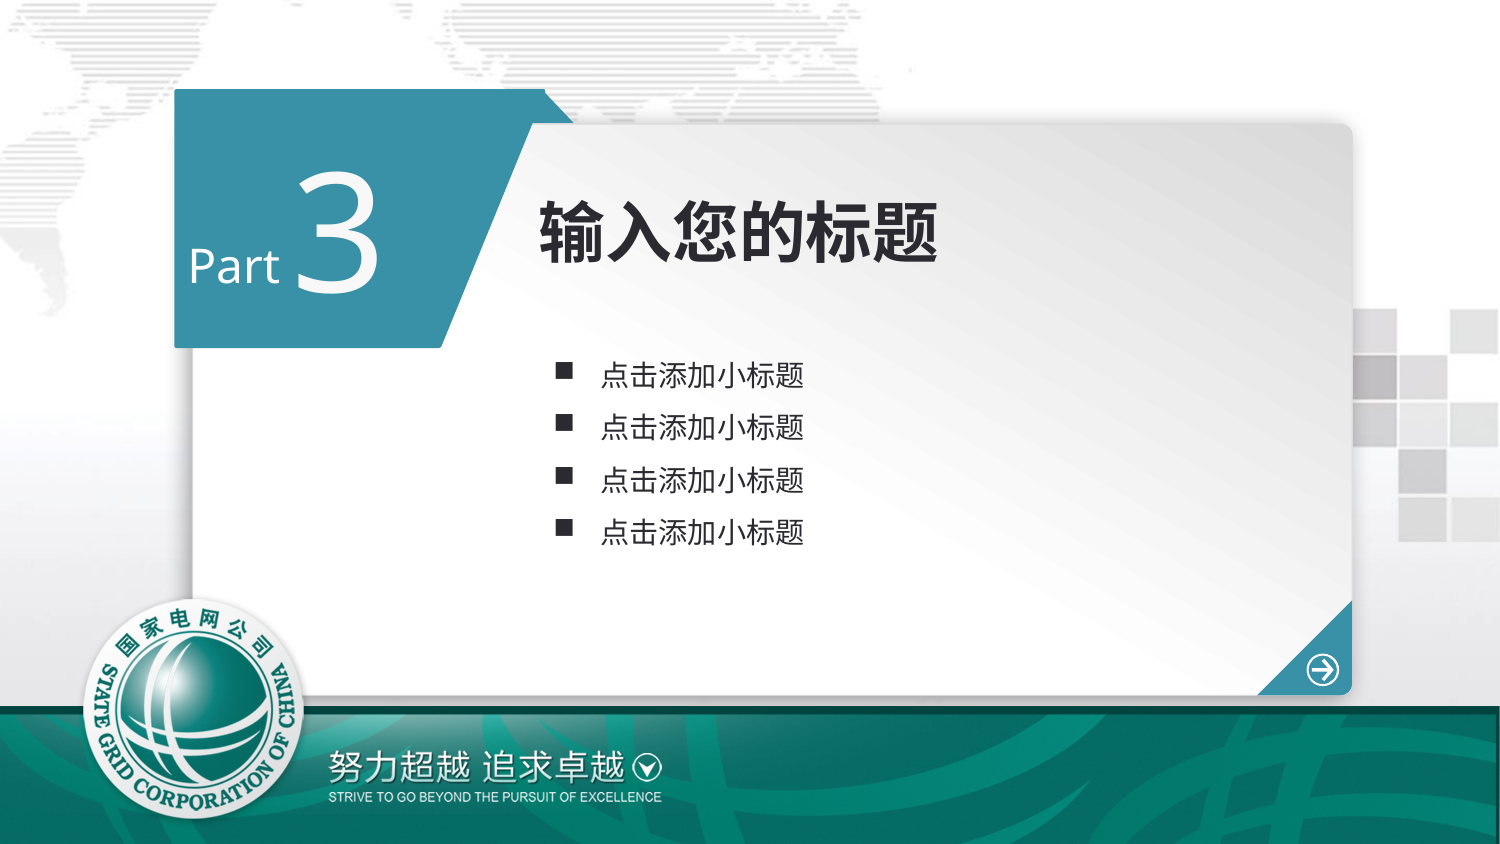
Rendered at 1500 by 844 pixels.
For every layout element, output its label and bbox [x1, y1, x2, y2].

picture [0, 0, 1500, 844]
text_box [192, 123, 1353, 585]
